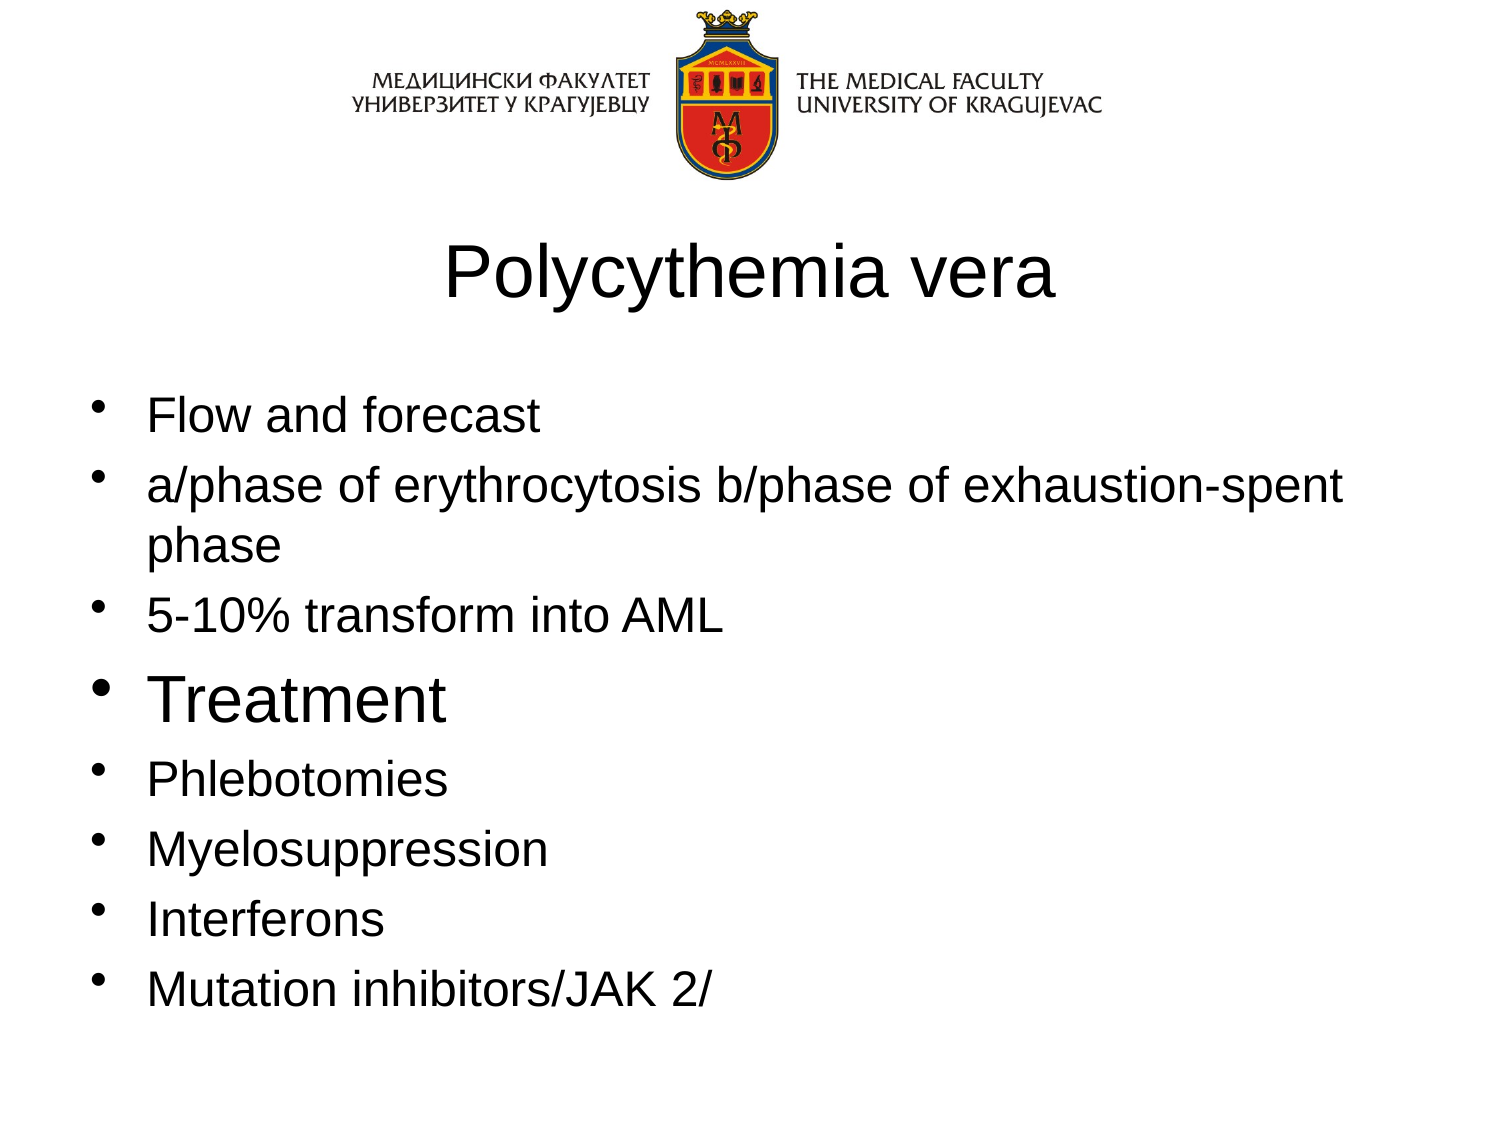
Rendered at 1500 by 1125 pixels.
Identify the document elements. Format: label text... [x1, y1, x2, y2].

list Flow and forecast a/phase of erythrocytosis b/phase of exhaustion-spent phase 5-10% transform into AML Treatment Phlebotomies Myelosuppression Interferons Mutation inhibitors/JAK 2/ [74, 374, 1426, 1118]
picture [328, 0, 1125, 173]
title Polycythemia vera [74, 173, 1426, 362]
